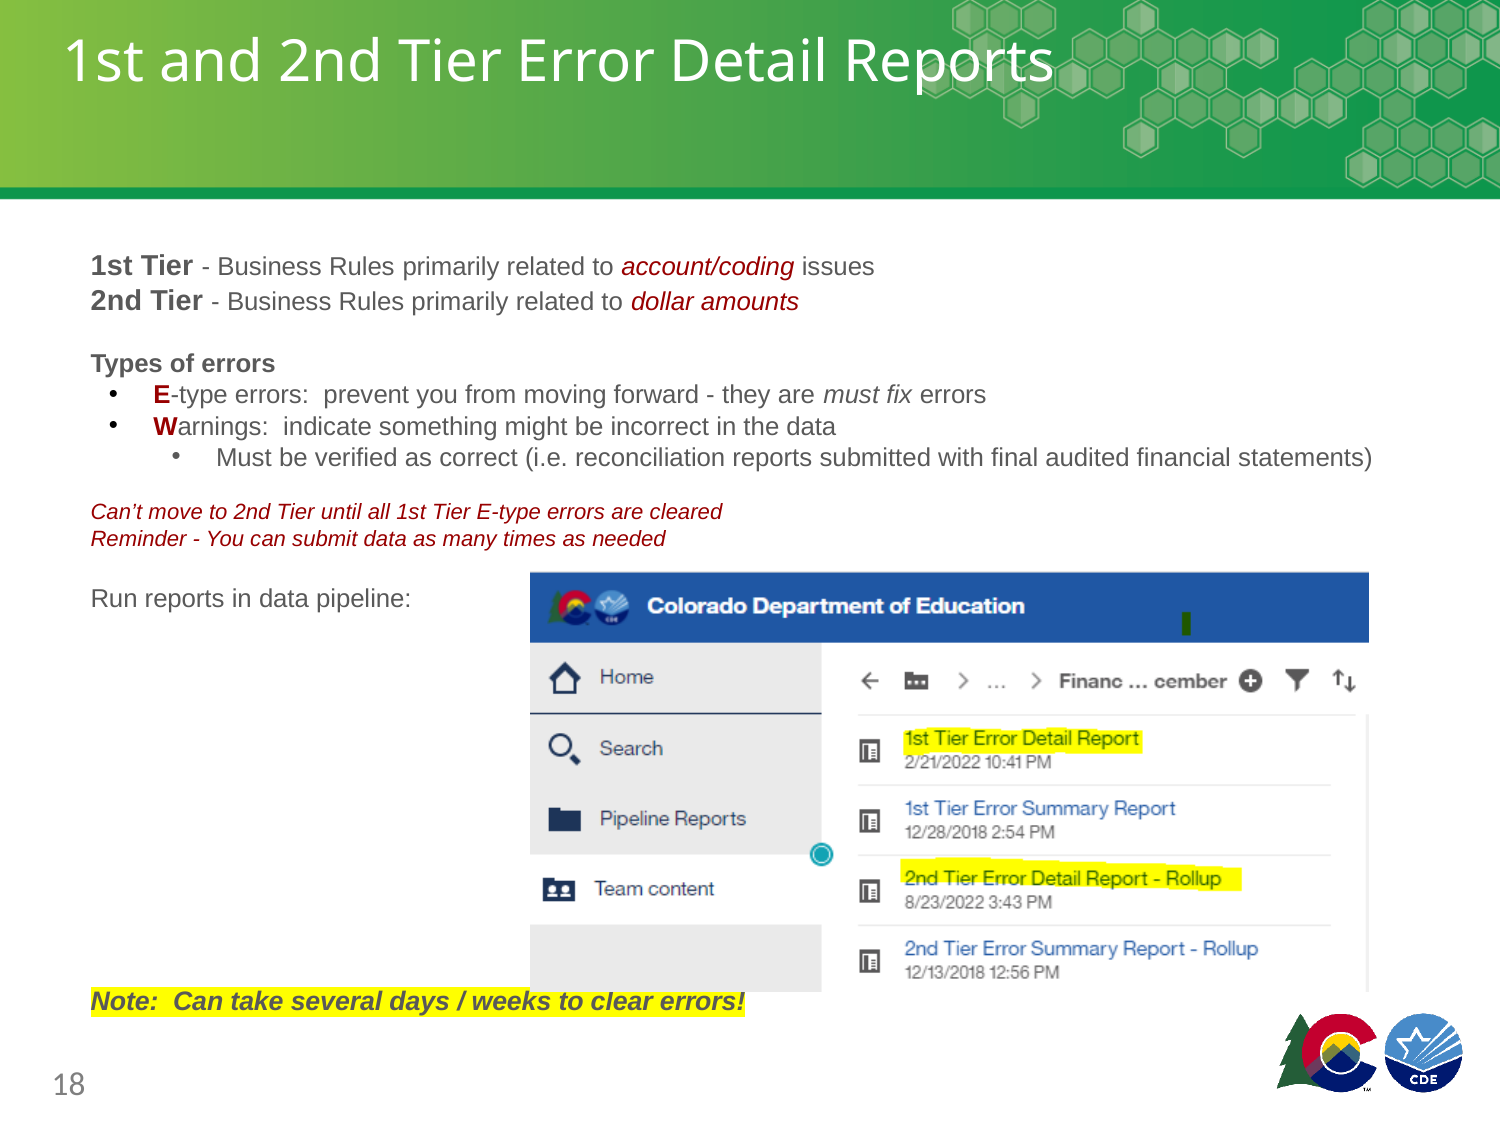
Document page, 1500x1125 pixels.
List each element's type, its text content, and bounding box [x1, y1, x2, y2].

picture [1275, 1012, 1463, 1093]
title 1st and 2nd Tier Error Detail Reports [62, 31, 1061, 156]
picture [529, 567, 1369, 992]
list 1st Tier - Business Rules primarily related to account/coding issues 2nd Tier - Business Rules primarily related to dollar amounts Types of errors E-type errors: prevent you from moving forward - they are must fix errors Warnings: indicate something might be incorrect in the data Must be verified as correct (i.e. reconciliation reports submitted with final audited financial statements) Can’t move to 2nd Tier until all 1st Tier E-type errors are cleared Reminder - You can submit data as many times as needed Run reports in data pipeline: Note: Can take several days / weeks to clear errors! [90, 246, 1385, 1044]
picture [0, 0, 1500, 200]
slide_number 18 [36, 1054, 375, 1115]
